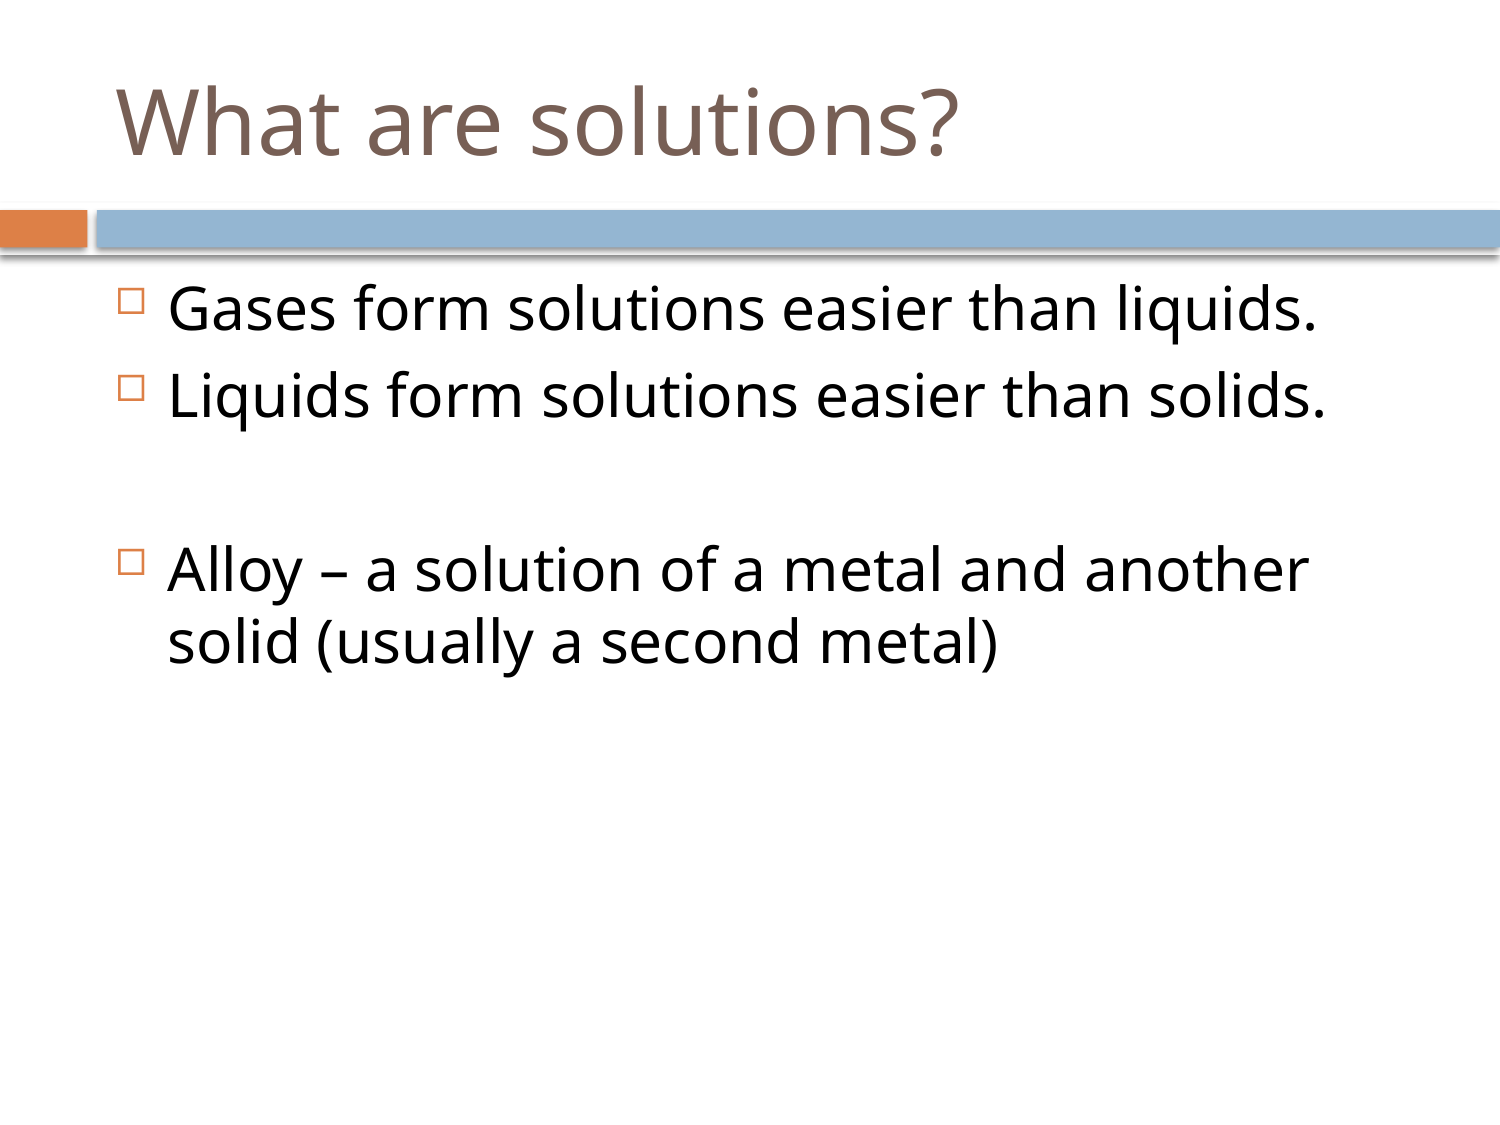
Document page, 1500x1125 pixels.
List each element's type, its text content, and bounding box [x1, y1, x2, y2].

title What are solutions? [100, 37, 1438, 200]
list Gases form solutions easier than liquids. Liquids form solutions easier than solids. Alloy – a solution of a metal and another solid (usually a second metal) [100, 262, 1438, 1000]
